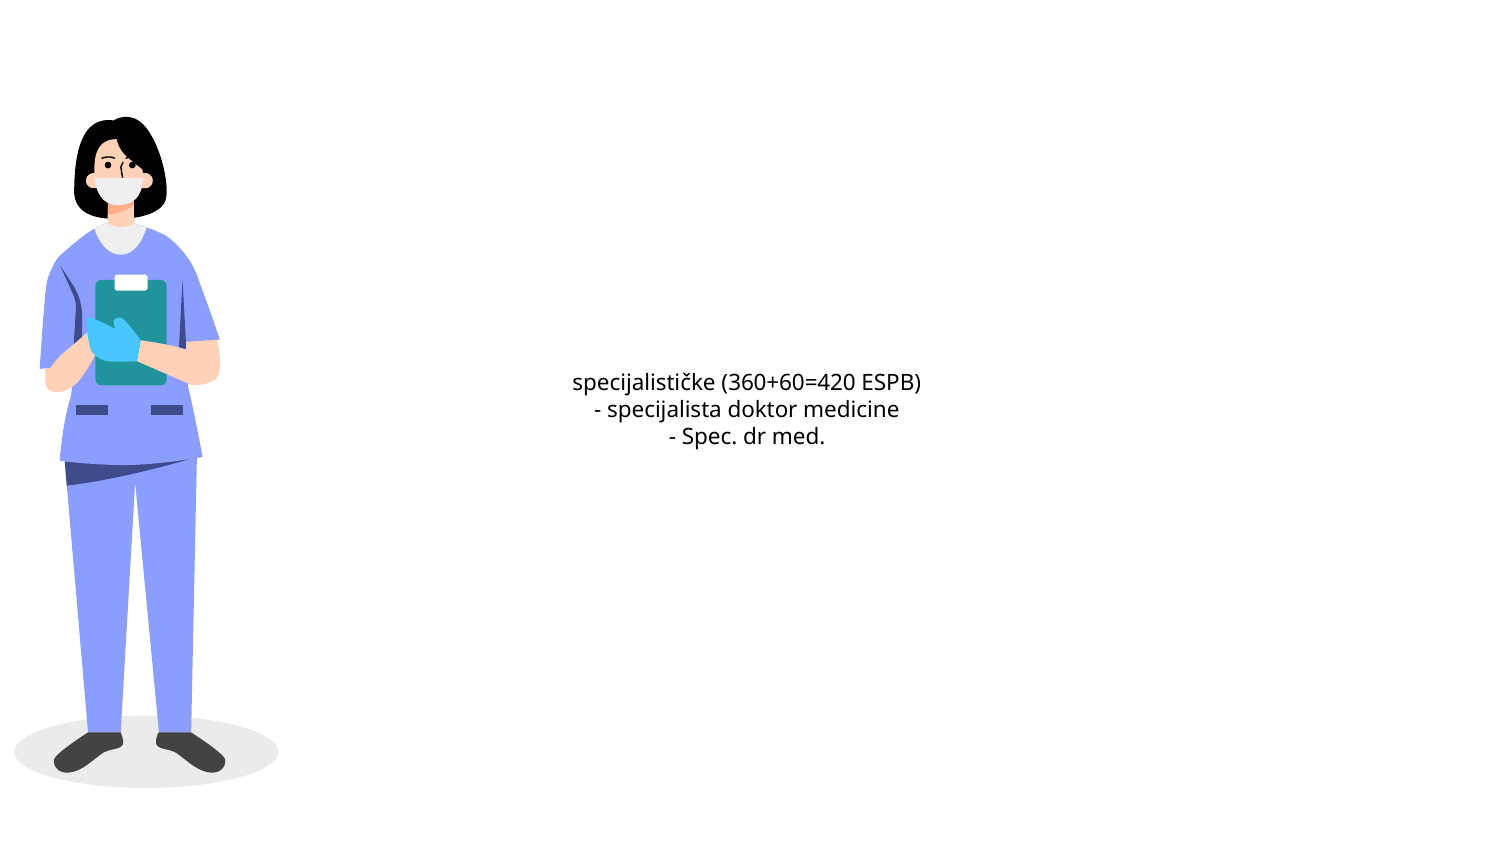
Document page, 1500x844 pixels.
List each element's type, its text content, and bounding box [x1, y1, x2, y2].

title specijalističke (360+60=420 ESPB) - specijalista doktor medicine - Spec. dr med. [282, 352, 1449, 491]
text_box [13, 116, 279, 789]
